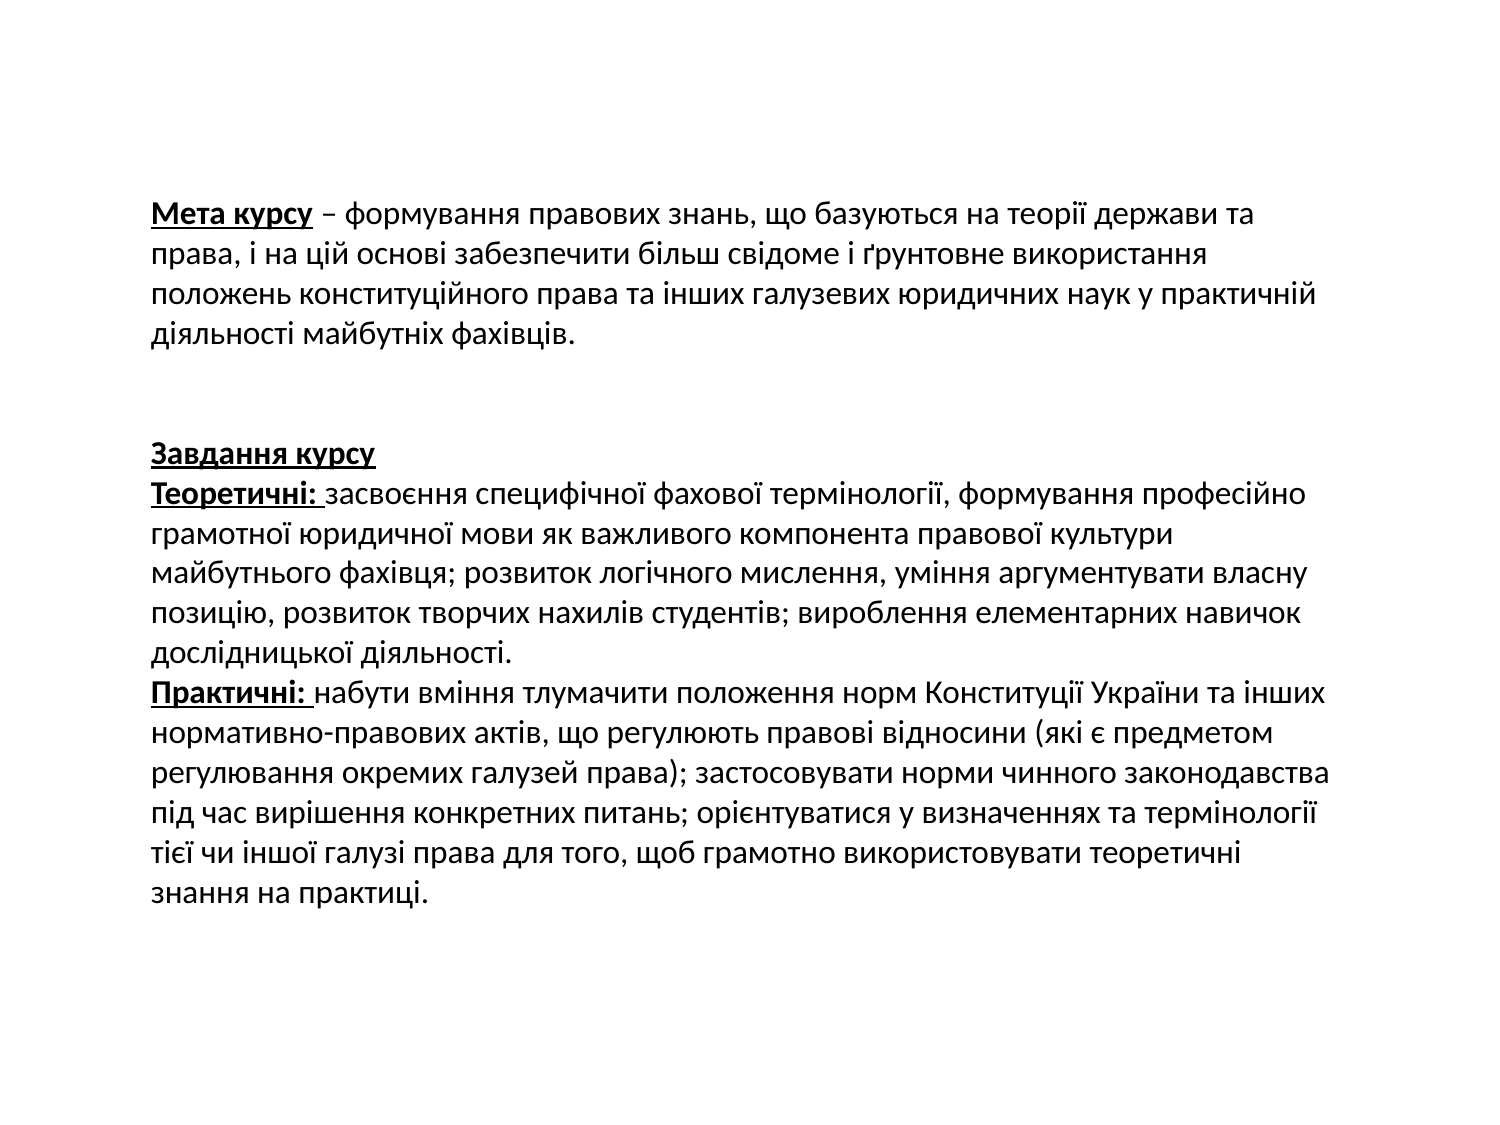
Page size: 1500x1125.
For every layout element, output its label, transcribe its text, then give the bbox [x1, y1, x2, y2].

title Мета курсу – формування правових знань, що базуються на теорії держави та права, і на цій основі забезпечити більш свідоме і ґрунтовне використання положень конституційного права та інших галузевих юридичних наук у практичній діяльності майбутніх фахівців. Завдання курсу Теоретичні: засвоєння специфічної фахової термінології, формування професійно грамотної юридичної мови як важливого компонента правової культури майбутнього фахівця; розвиток логічного мислення, уміння аргументувати власну позицію, розвиток творчих нахилів студентів; вироблення елементарних навичок дослідницької діяльності. Практичні: набути вміння тлумачити положення норм Конституції України та інших нормативно-правових актів, що регулюють правові відносини (які є предметом регулювання окремих галузей права); застосовувати норми чинного законодавства під час вирішення конкретних питань; орієнтуватися у визначеннях та термінології тієї чи іншої галузі права для того, щоб грамотно використовувати теоретичні знання на практиці. [135, 137, 1365, 279]
